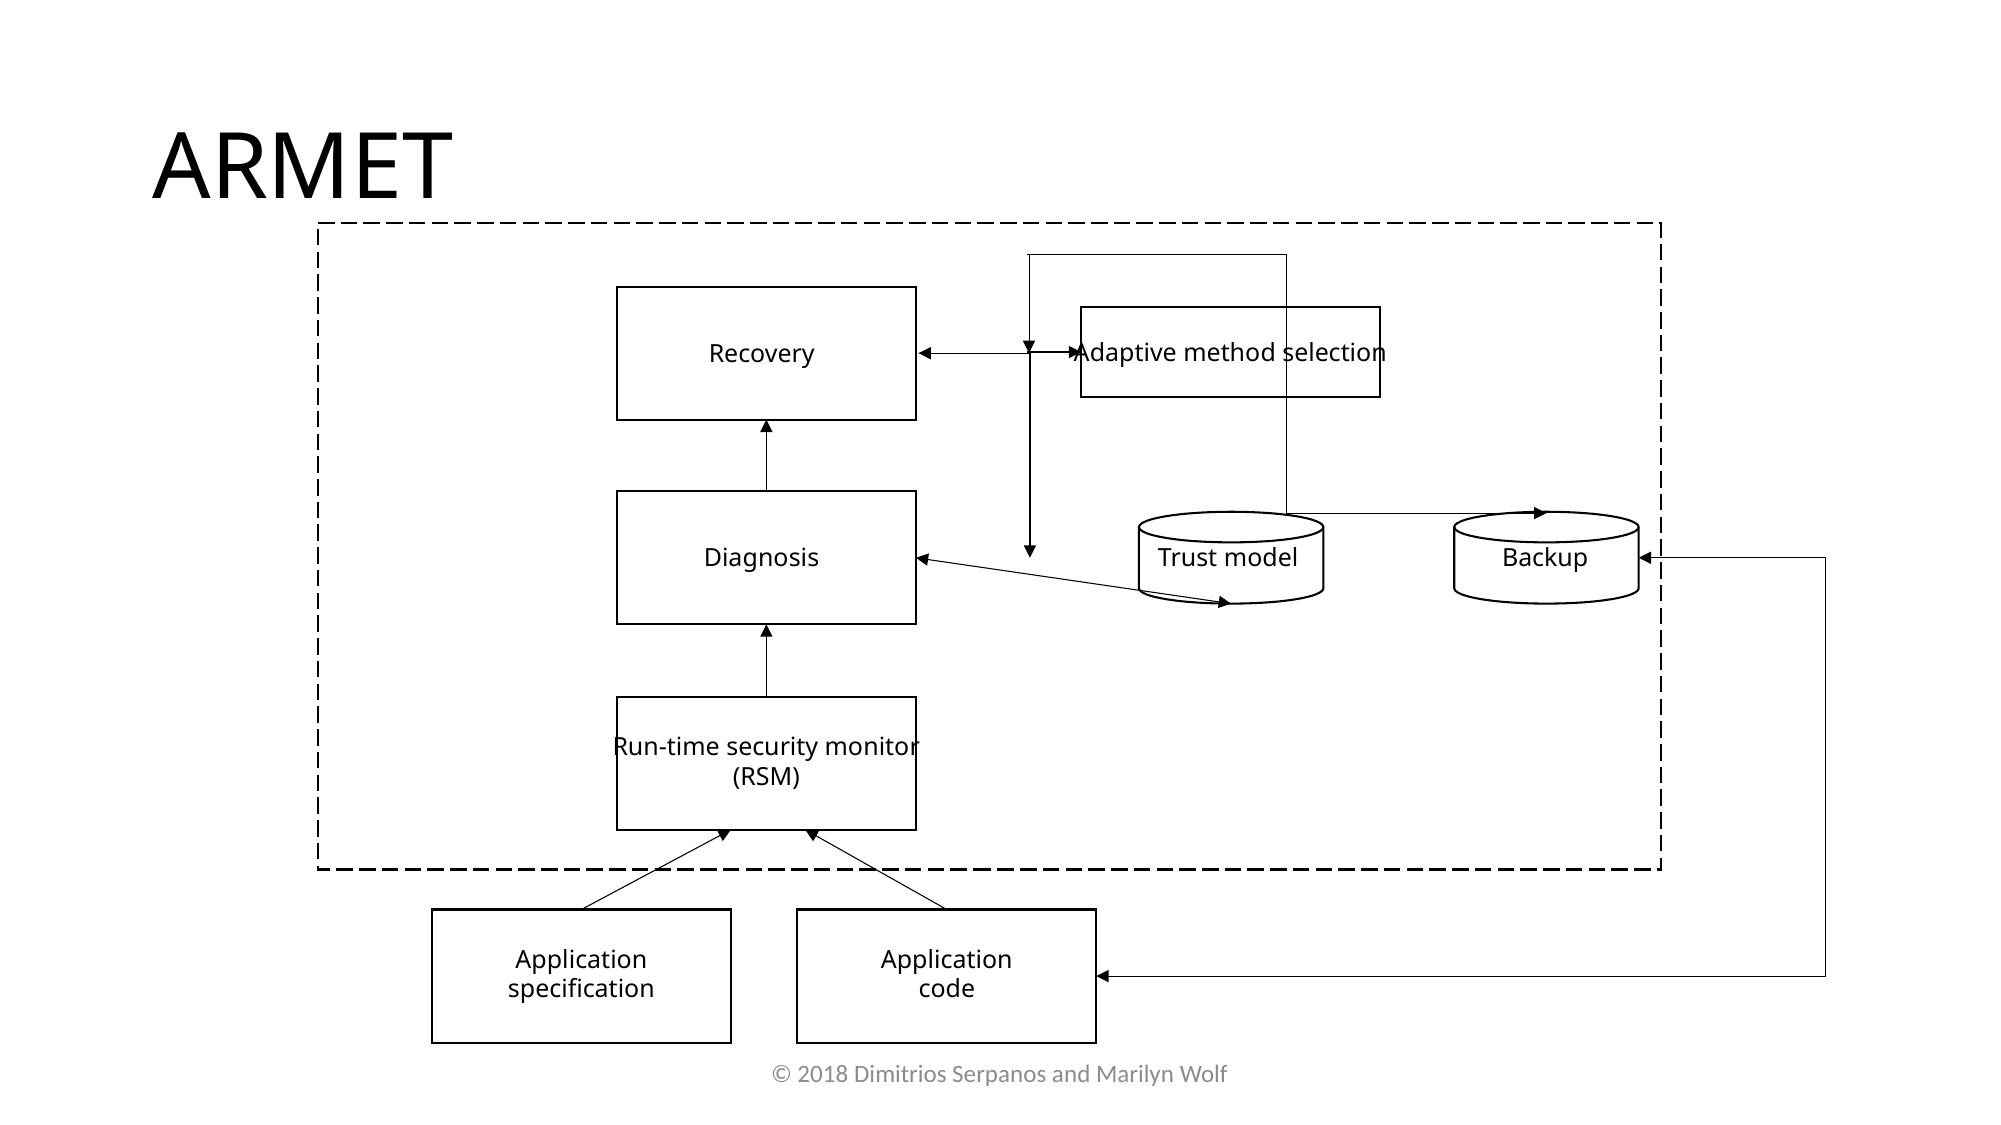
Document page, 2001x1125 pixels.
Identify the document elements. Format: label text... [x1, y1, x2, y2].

footer © 2018 Dimitrios Serpanos and Marilyn Wolf [662, 1043, 1338, 1103]
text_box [317, 223, 1662, 1043]
title ARMET [137, 59, 1863, 278]
